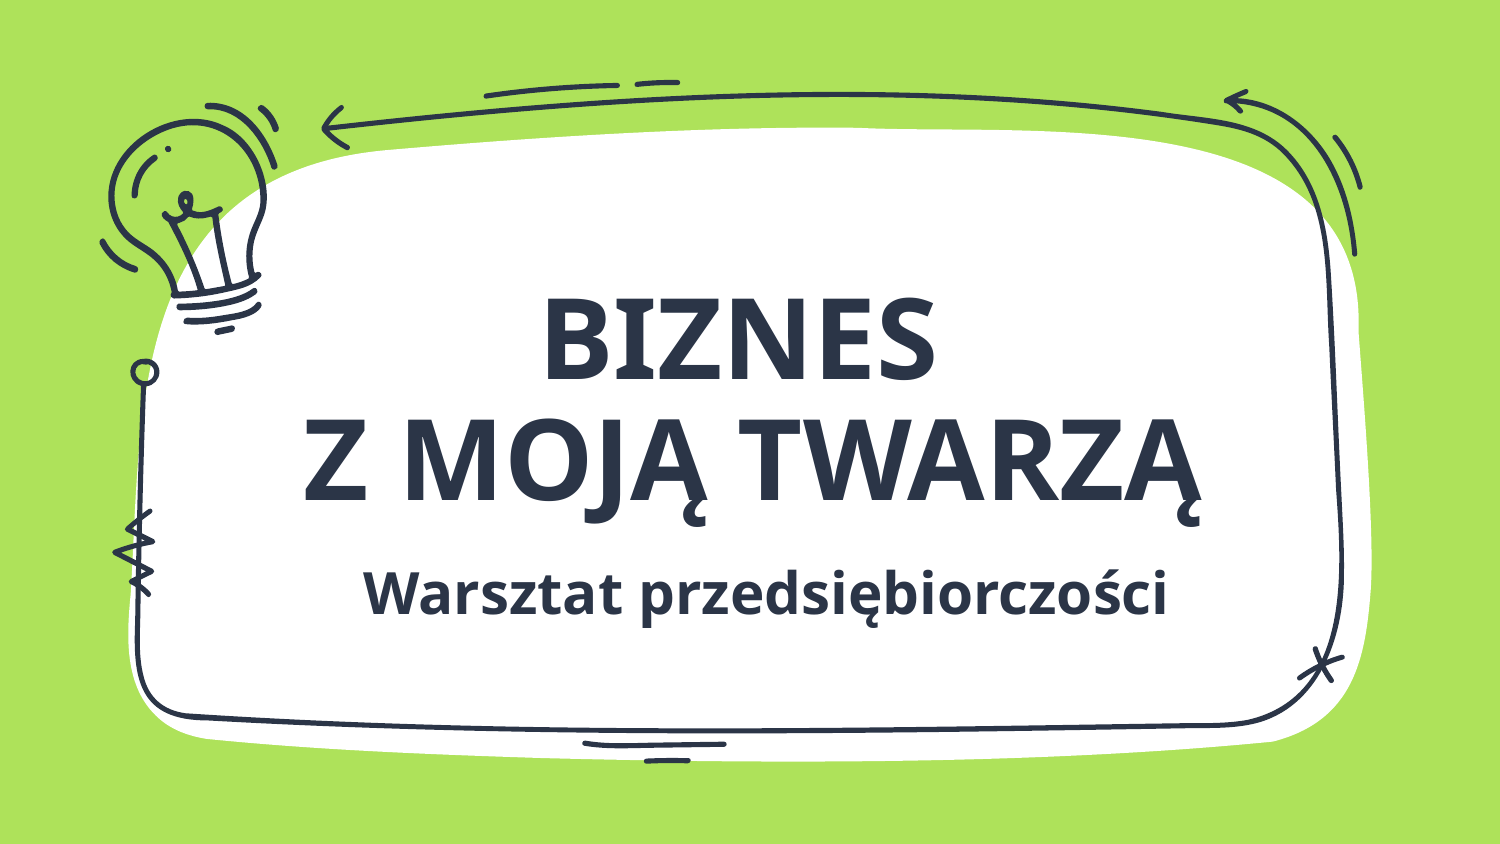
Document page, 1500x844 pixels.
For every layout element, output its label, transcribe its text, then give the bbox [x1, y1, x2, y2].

title BIZNES Z MOJĄ TWARZĄ [256, 265, 1250, 542]
text_box Warsztat przedsiębiorczości [270, 504, 1264, 687]
